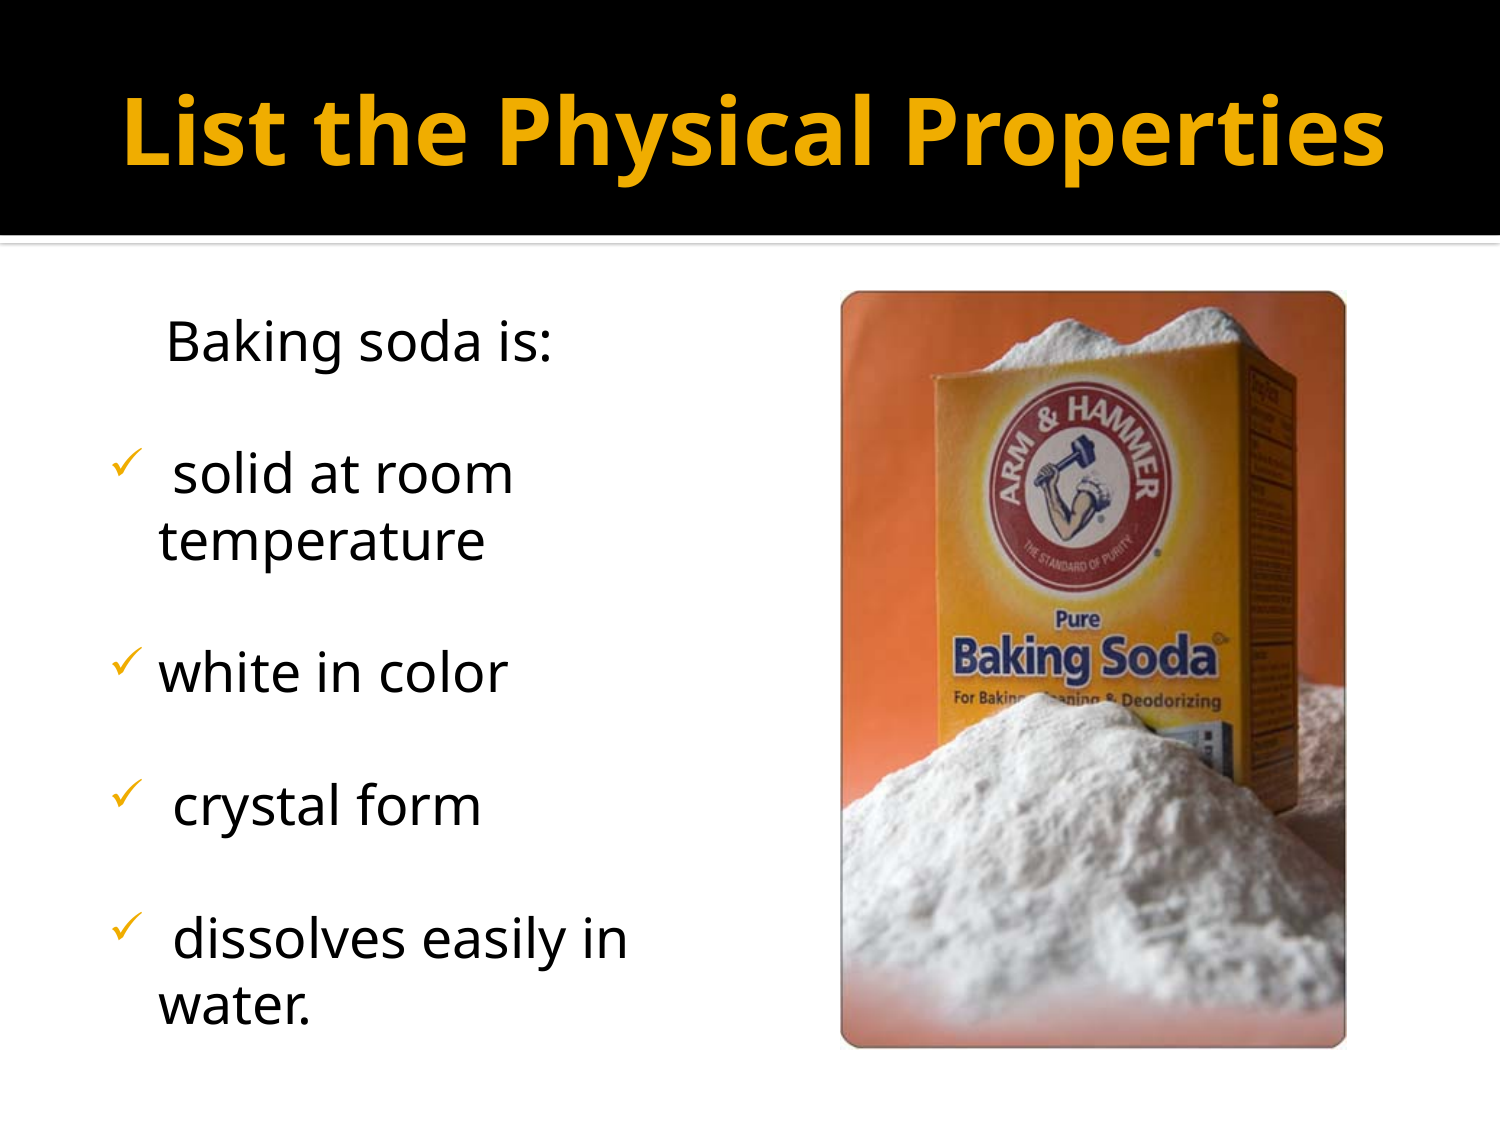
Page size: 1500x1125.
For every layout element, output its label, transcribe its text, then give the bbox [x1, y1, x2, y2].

title List the Physical Properties [75, 24, 1425, 231]
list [840, 290, 1347, 1050]
list Baking soda is: solid at room temperature white in color crystal form dissolves easily in water. [75, 291, 738, 1050]
